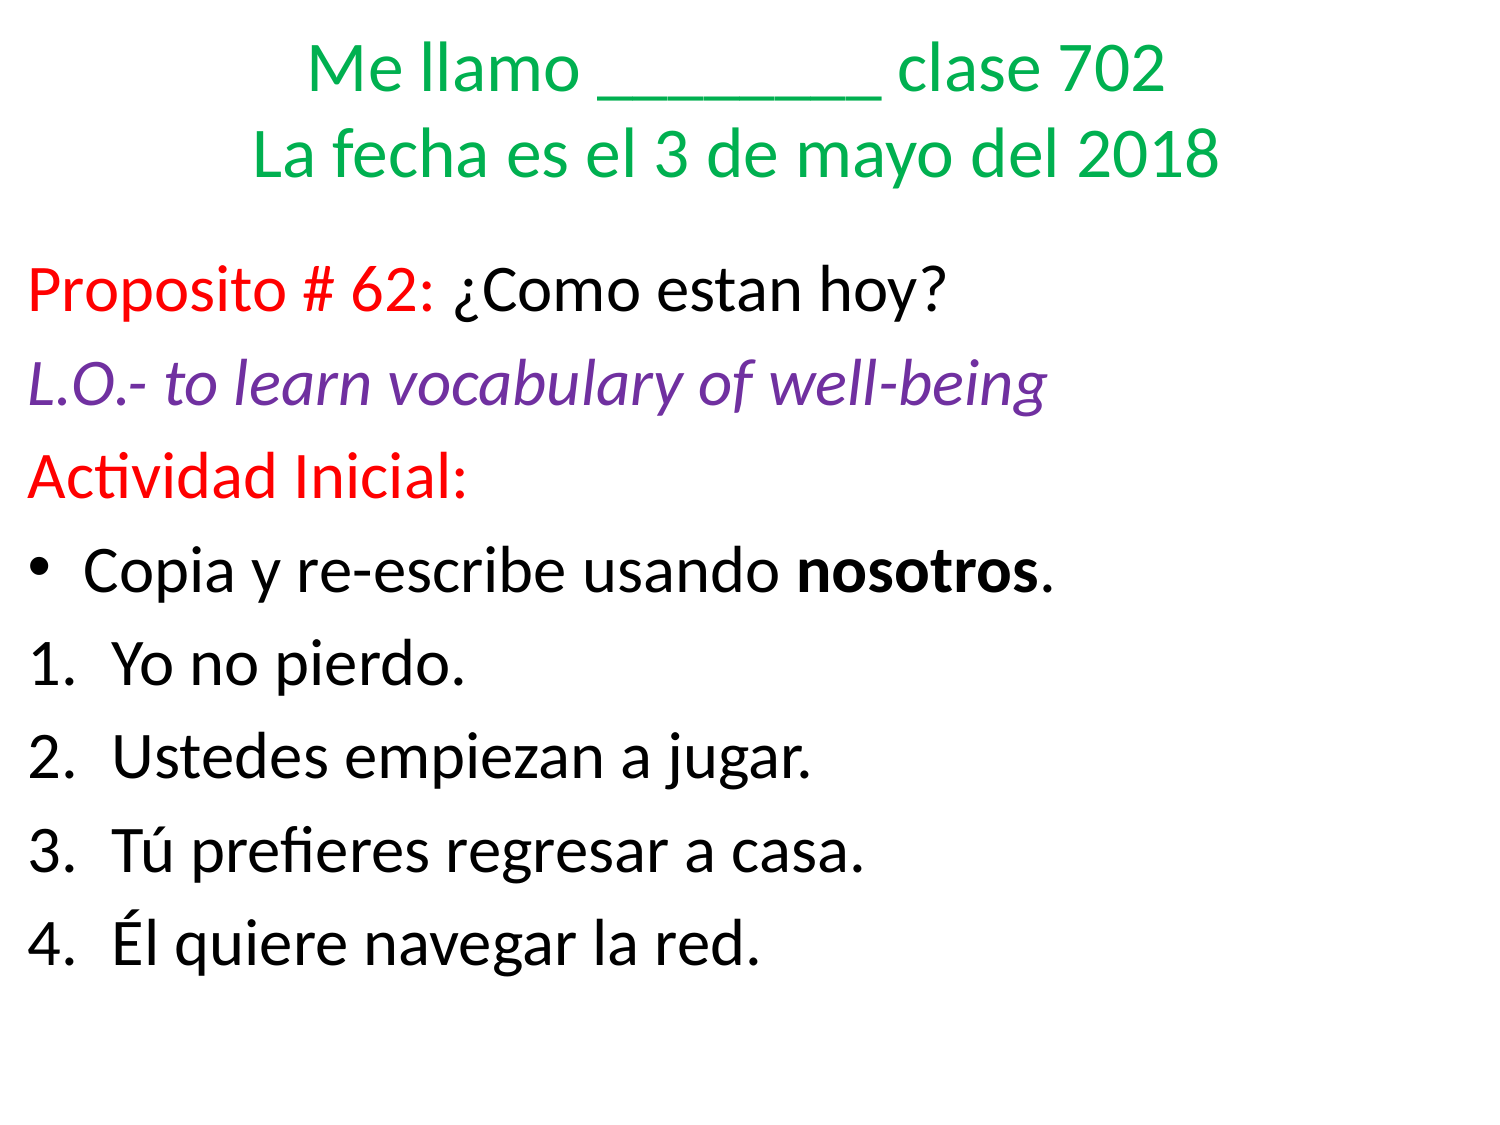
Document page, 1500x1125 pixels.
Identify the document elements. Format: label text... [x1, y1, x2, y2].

title Me llamo ________ clase 702 La fecha es el 3 de mayo del 2018 [62, 12, 1413, 200]
list Proposito # 62: ¿Como estan hoy? L.O.- to learn vocabulary of well-being Actividad Inicial: Copia y re-escribe usando nosotros. Yo no pierdo. Ustedes empiezan a jugar. Tú prefieres regresar a casa. Él quiere navegar la red. [12, 237, 1488, 1100]
